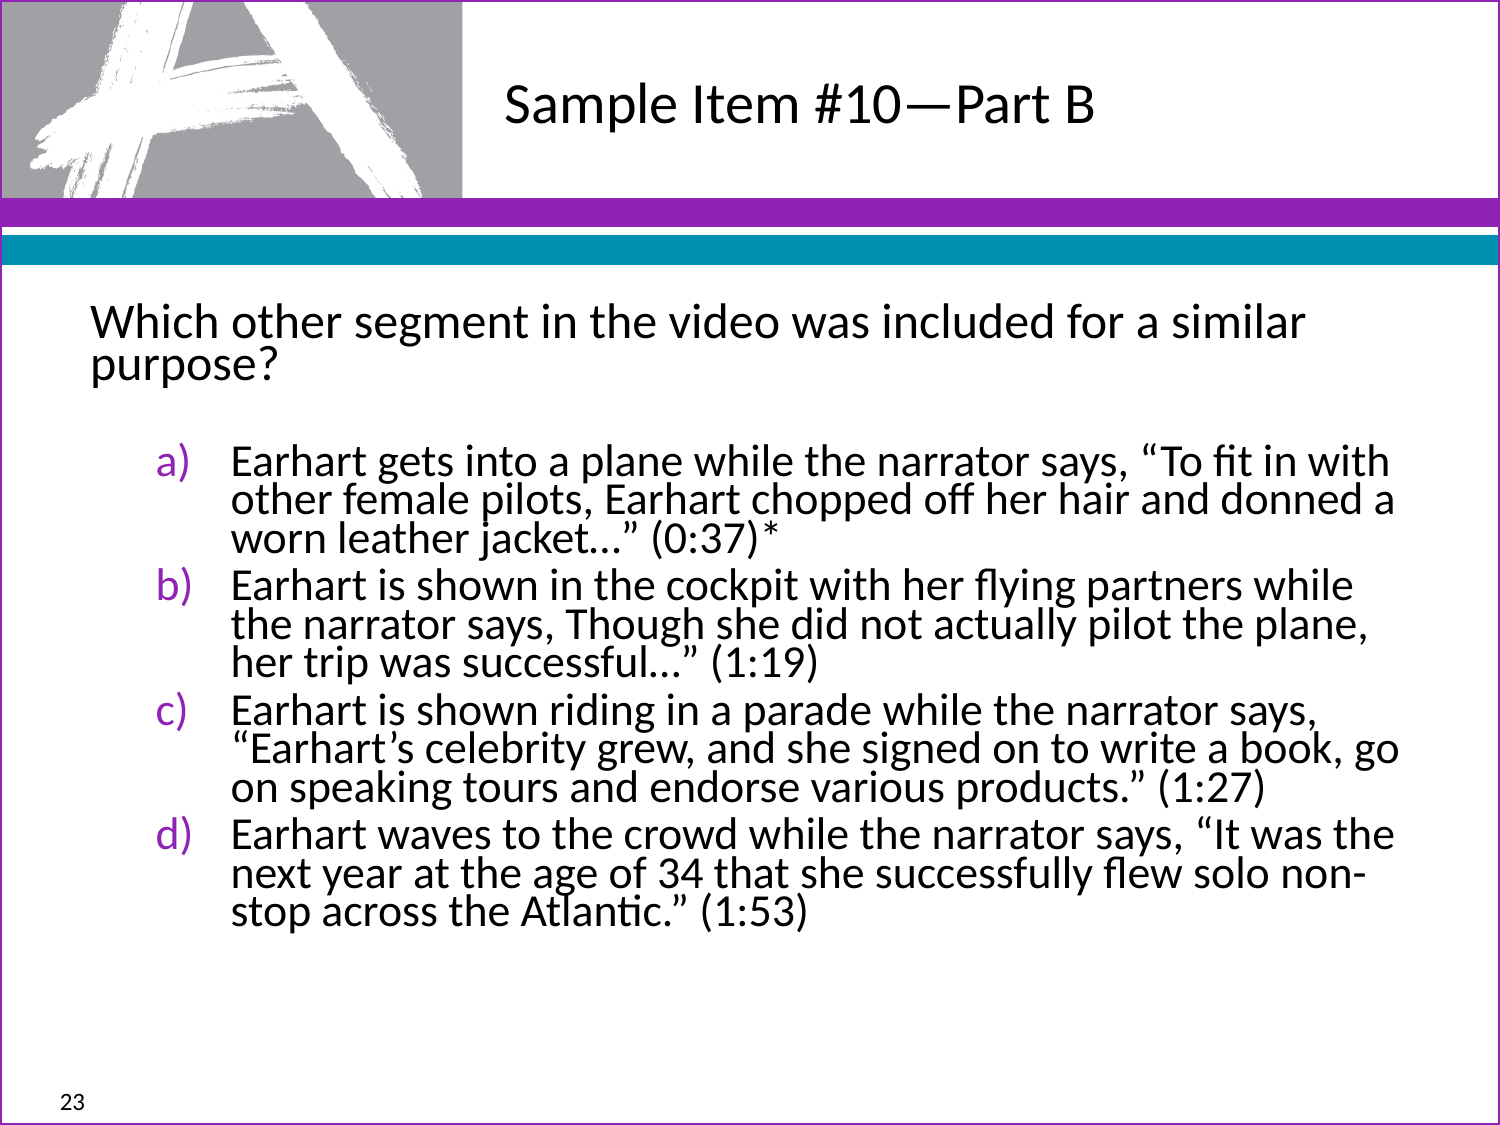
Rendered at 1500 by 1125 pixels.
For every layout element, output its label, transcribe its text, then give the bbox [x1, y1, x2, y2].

title Sample Item #10—Part B [462, 0, 1500, 200]
picture [2, 2, 462, 198]
slide_number 23 [0, 1077, 100, 1125]
list Which other segment in the video was included for a similar purpose? Earhart gets into a plane while the narrator says, “To fit in with other female pilots, Earhart chopped off her hair and donned a worn leather jacket…” (0:37)* Earhart is shown in the cockpit with her flying partners while the narrator says, Though she did not actually pilot the plane, her trip was successful…” (1:19) Earhart is shown riding in a parade while the narrator says, “Earhart’s celebrity grew, and she signed on to write a book, go on speaking tours and endorse various products.” (1:27) Earhart waves to the crowd while the narrator says, “It was the next year at the age of 34 that she successfully flew solo non-stop across the Atlantic.” (1:53) [75, 262, 1425, 1075]
